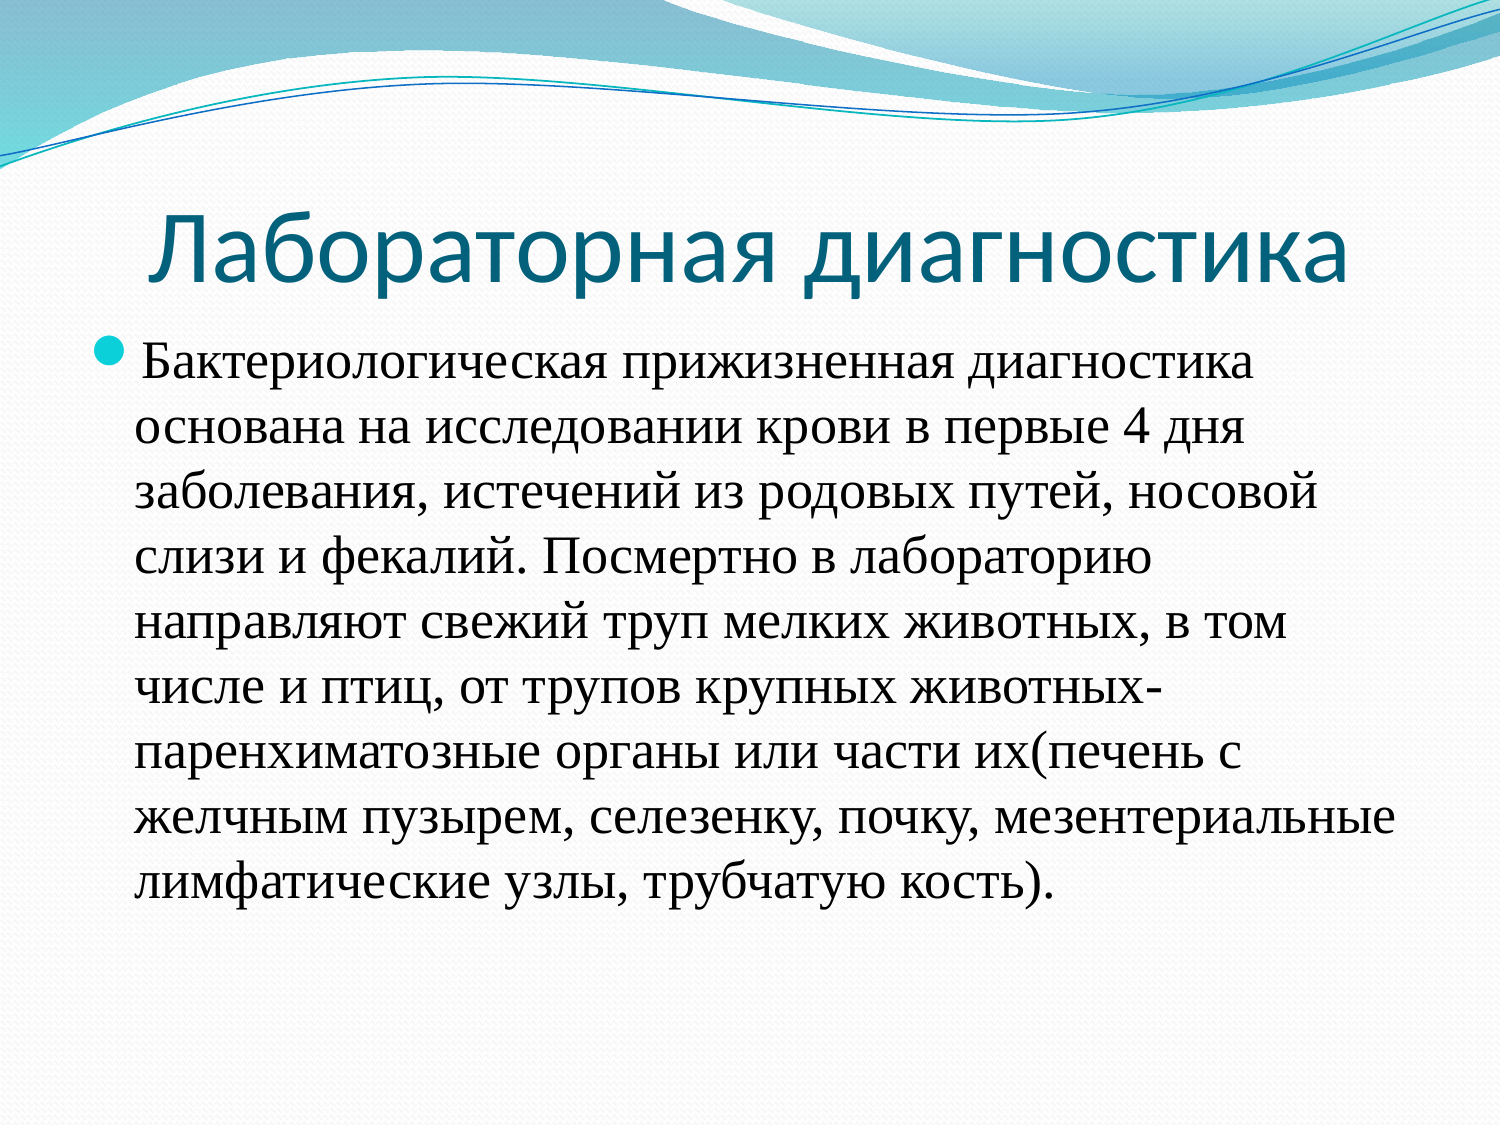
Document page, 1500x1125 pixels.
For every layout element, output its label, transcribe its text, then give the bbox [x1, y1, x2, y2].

title Лабораторная диагностика [75, 115, 1425, 303]
list Бактериологическая прижизненная диагностика основана на исследовании крови в первые 4 дня заболевания, истечений из родовых путей, носовой слизи и фекалий. Посмертно в лабораторию направляют свежий труп мелких животных, в том числе и птиц, от трупов крупных животных- паренхиматозные органы или части их(печень с желчным пузырем, селезенку, почку, мезентериальные лимфатические узлы, трубчатую кость). [75, 317, 1425, 1038]
